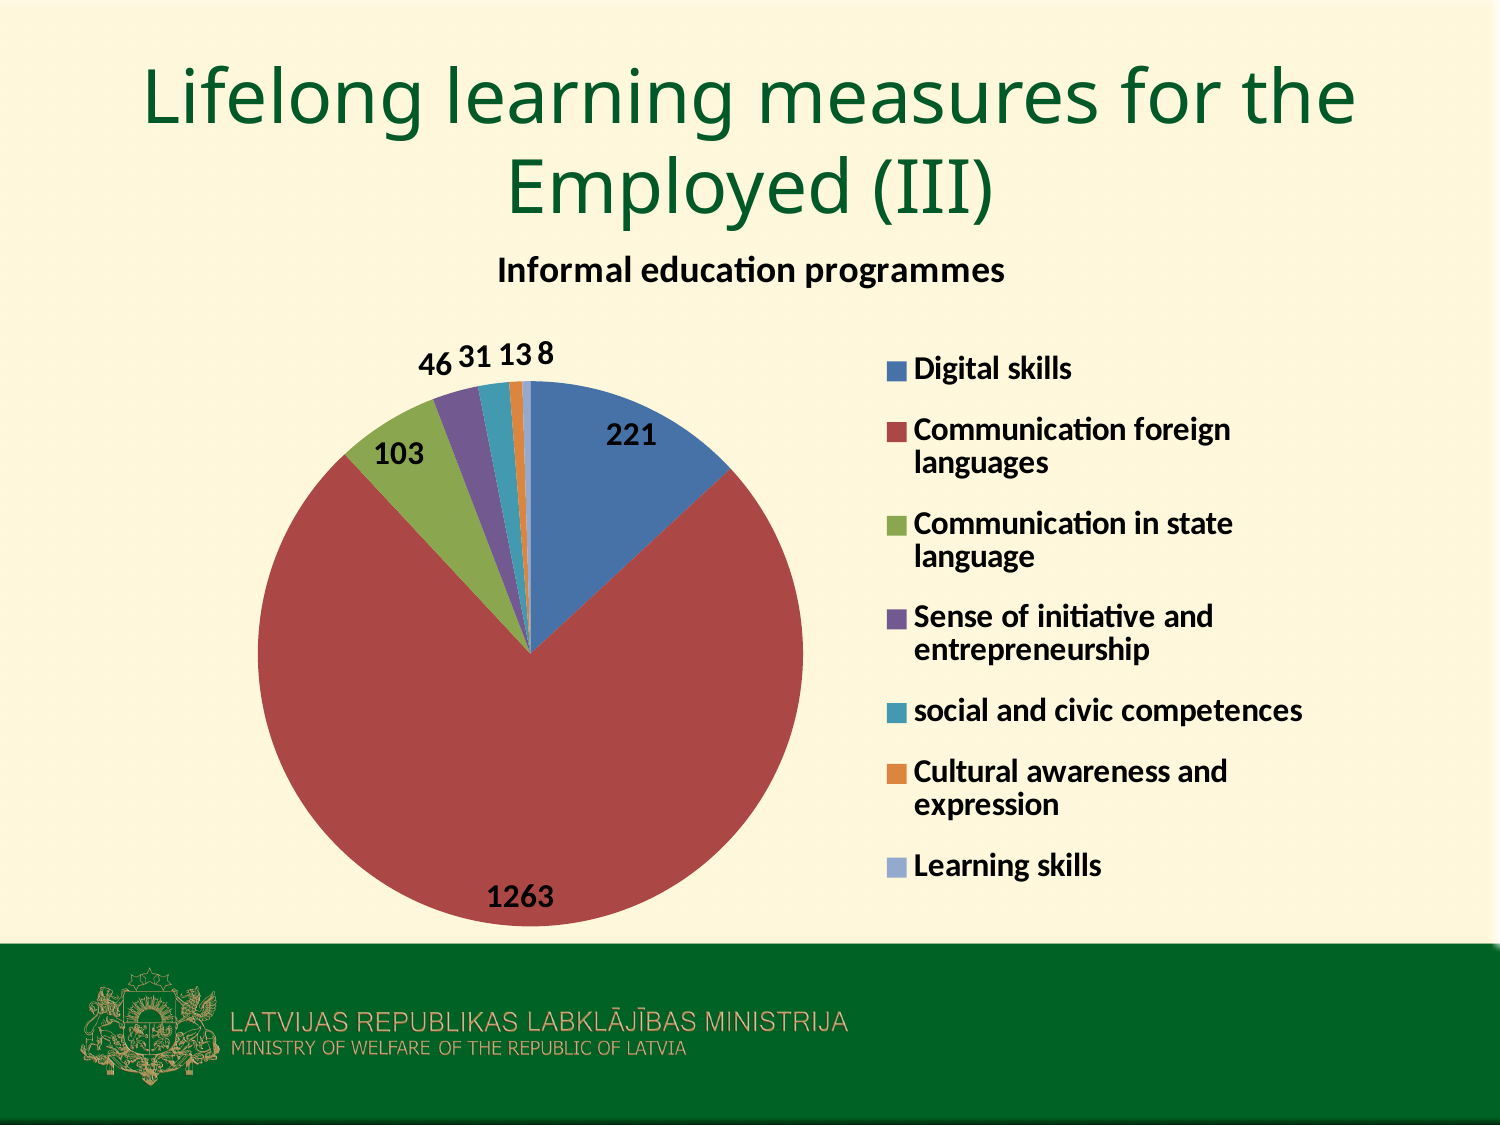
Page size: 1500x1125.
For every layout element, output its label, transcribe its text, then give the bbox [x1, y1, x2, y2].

chart [147, 243, 1365, 941]
picture [0, 0, 1500, 1125]
title Lifelong learning measures for the Employed (III) [74, 44, 1426, 233]
